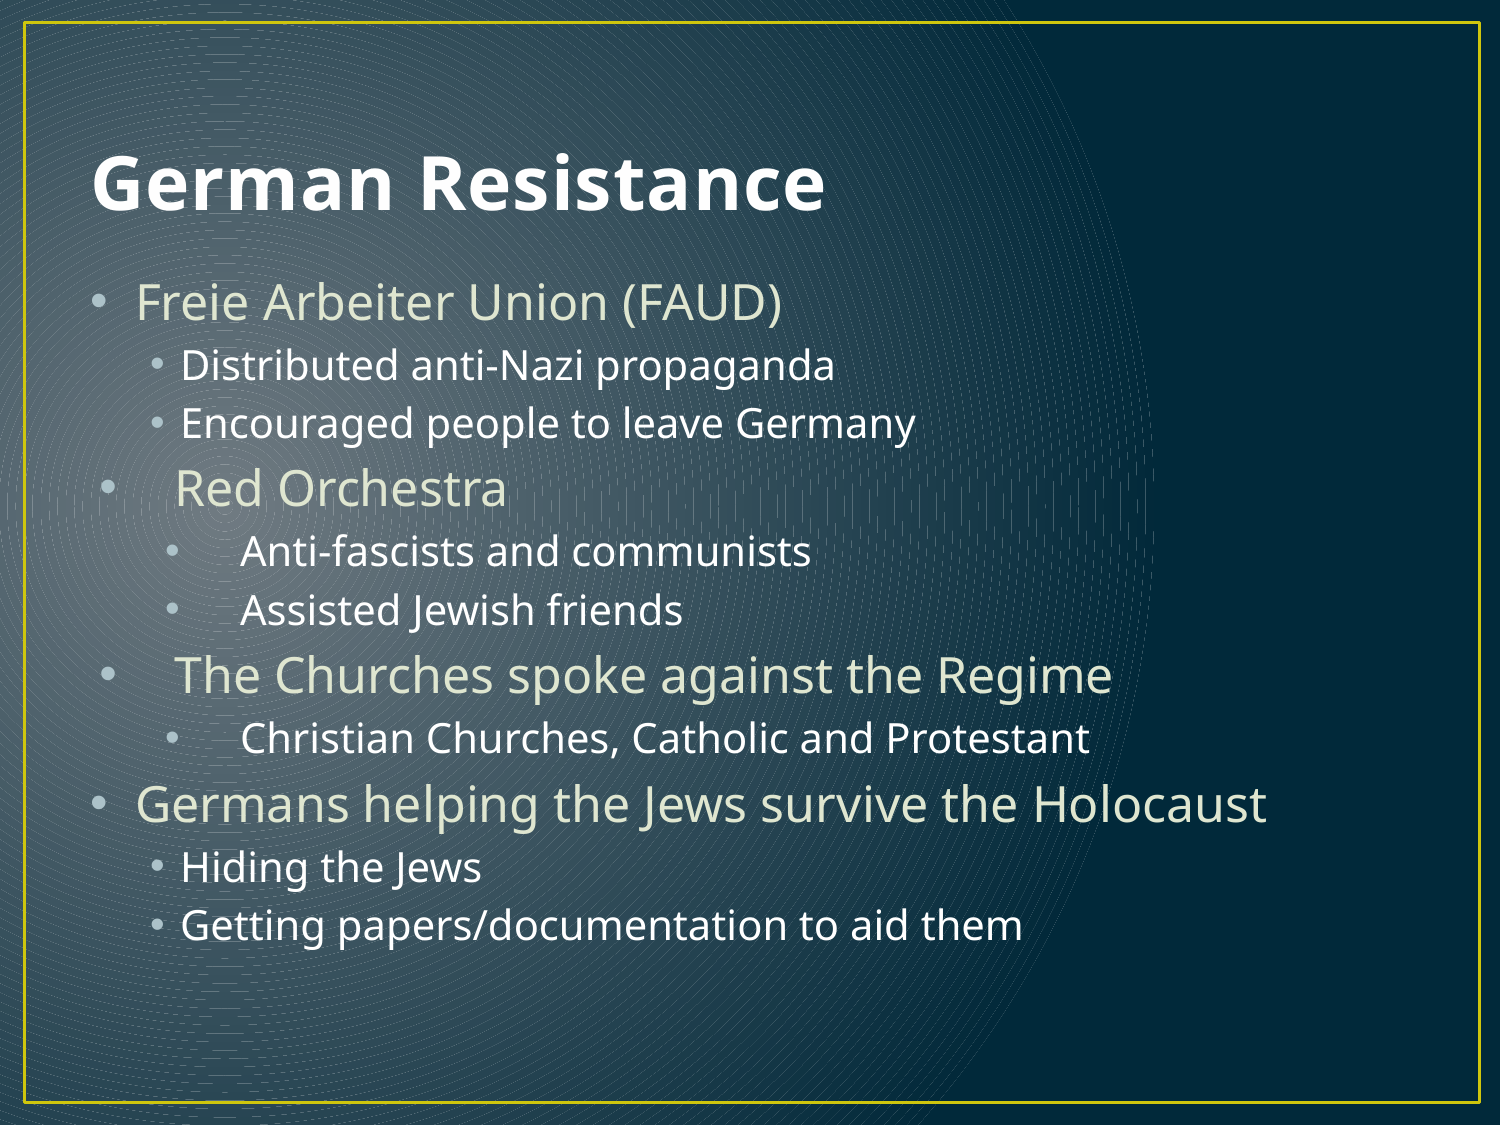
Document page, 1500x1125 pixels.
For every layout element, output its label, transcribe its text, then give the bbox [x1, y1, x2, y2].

title German Resistance [75, 45, 1425, 233]
list Freie Arbeiter Union (FAUD) Distributed anti-Nazi propaganda Encouraged people to leave Germany Red Orchestra Anti-fascists and communists Assisted Jewish friends The Churches spoke against the Regime Christian Churches, Catholic and Protestant Germans helping the Jews survive the Holocaust Hiding the Jews Getting papers/documentation to aid them [75, 262, 1425, 1005]
